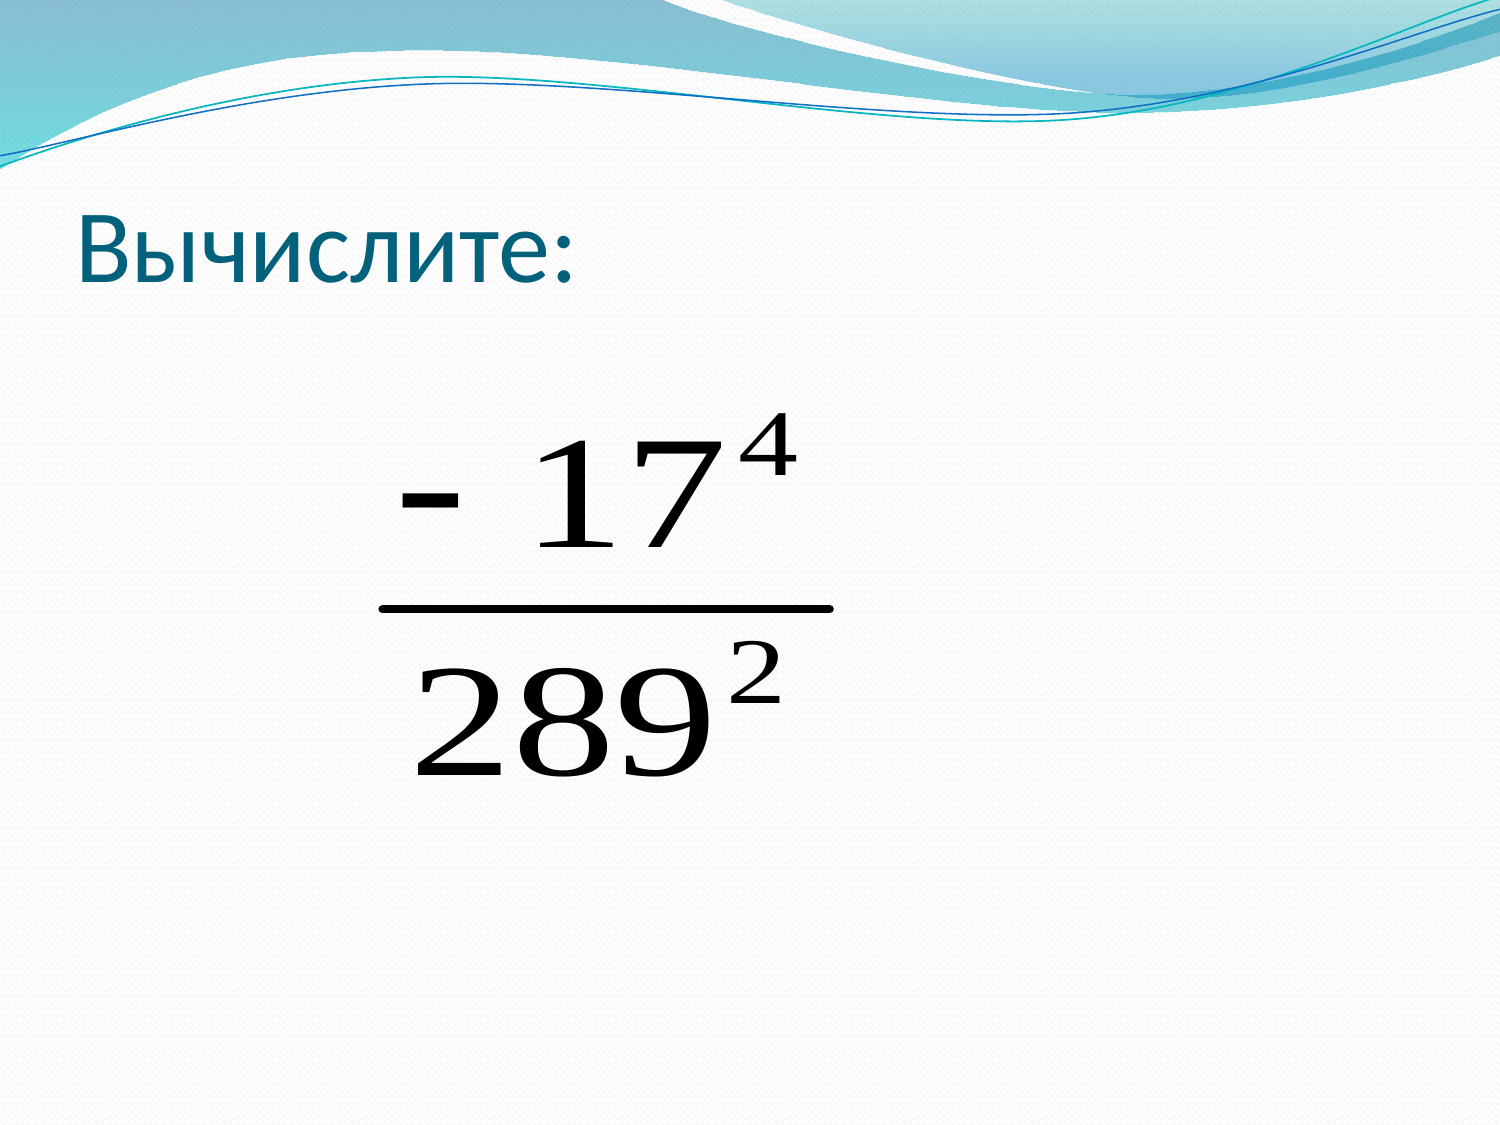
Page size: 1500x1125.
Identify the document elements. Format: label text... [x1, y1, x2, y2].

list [348, 367, 881, 811]
title Вычислите: [75, 115, 1425, 303]
